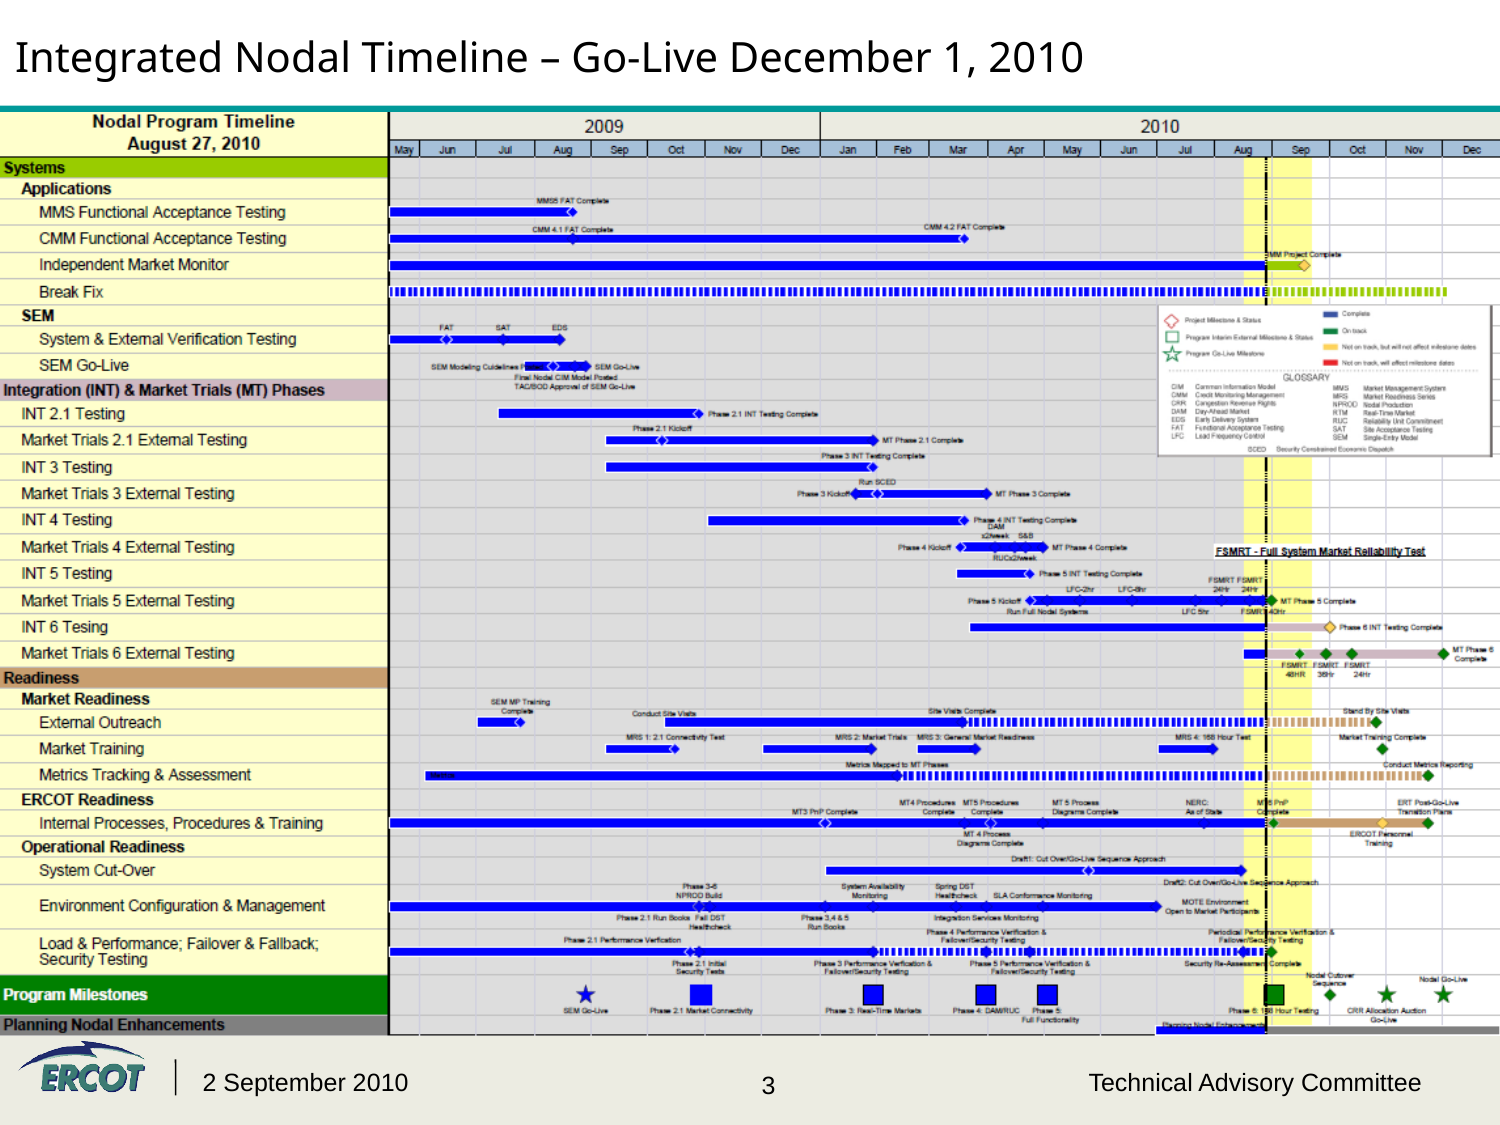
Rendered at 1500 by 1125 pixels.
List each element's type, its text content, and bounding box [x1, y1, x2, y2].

footer Technical Advisory Committee [1012, 1059, 1438, 1125]
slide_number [187, 1059, 538, 1125]
title Integrated Nodal Timeline – Go-Live December 1, 2010 [0, 0, 1451, 111]
picture [0, 112, 1500, 1111]
